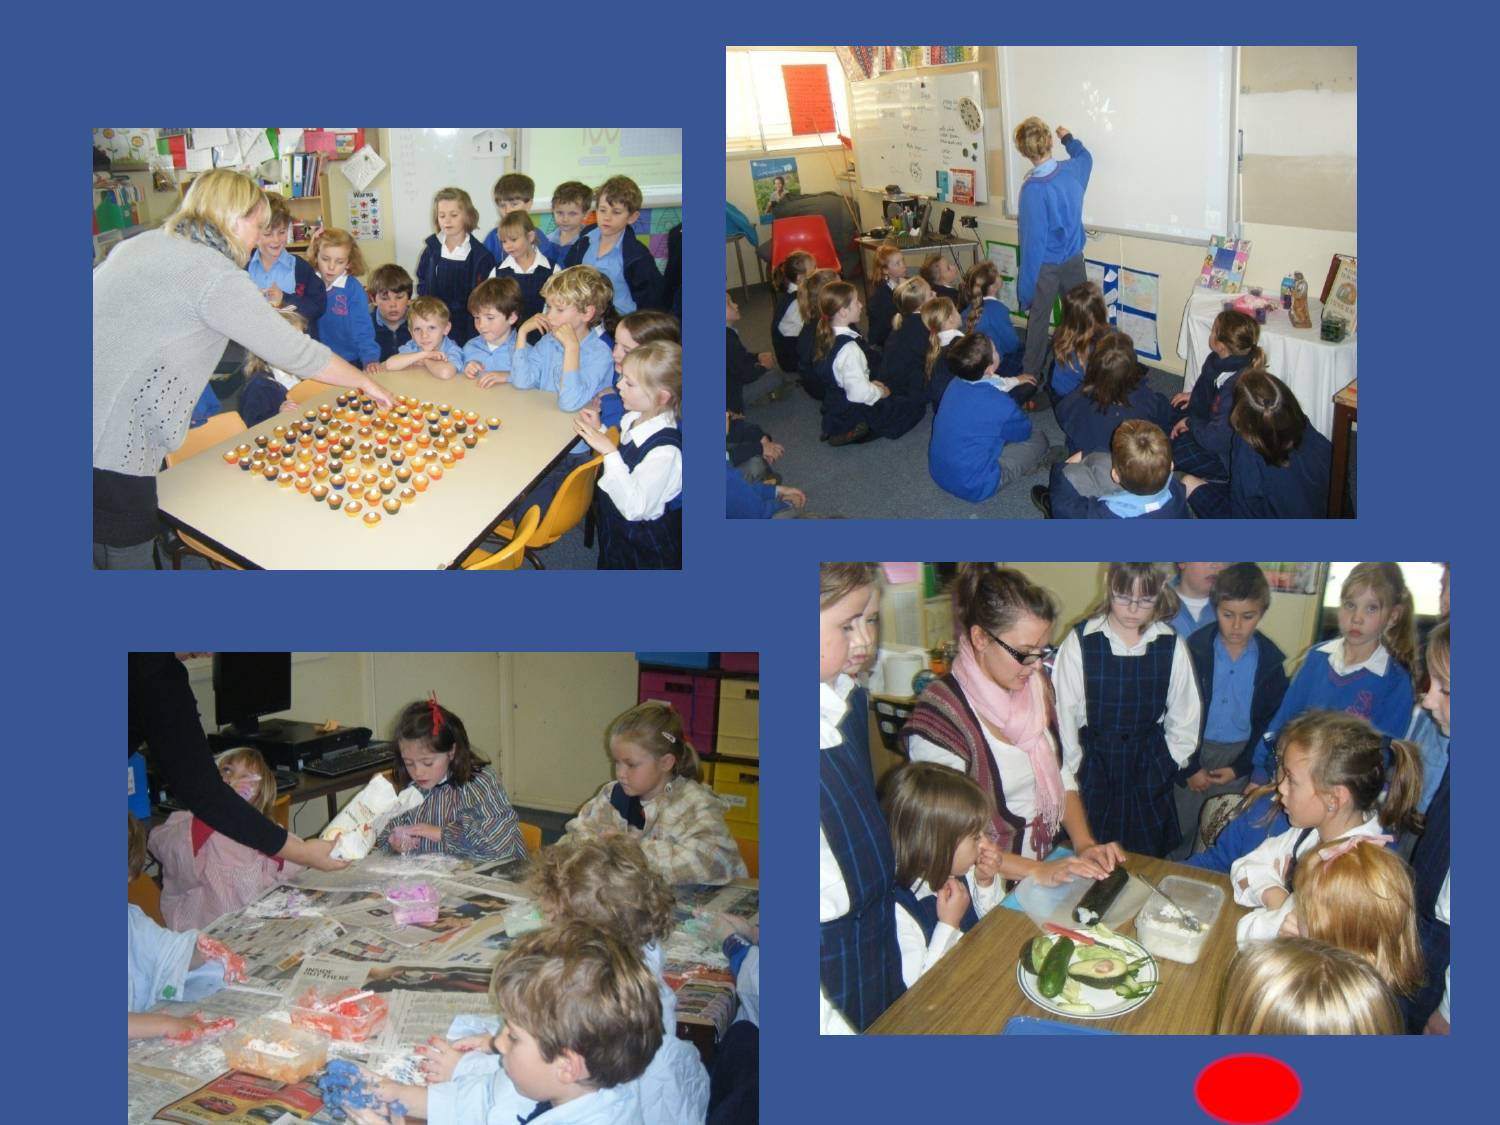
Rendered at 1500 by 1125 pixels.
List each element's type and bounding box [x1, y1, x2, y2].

picture [726, 46, 1357, 520]
picture [128, 652, 759, 1125]
picture [820, 562, 1451, 1035]
text_box [1193, 1052, 1303, 1125]
list [93, 128, 682, 570]
